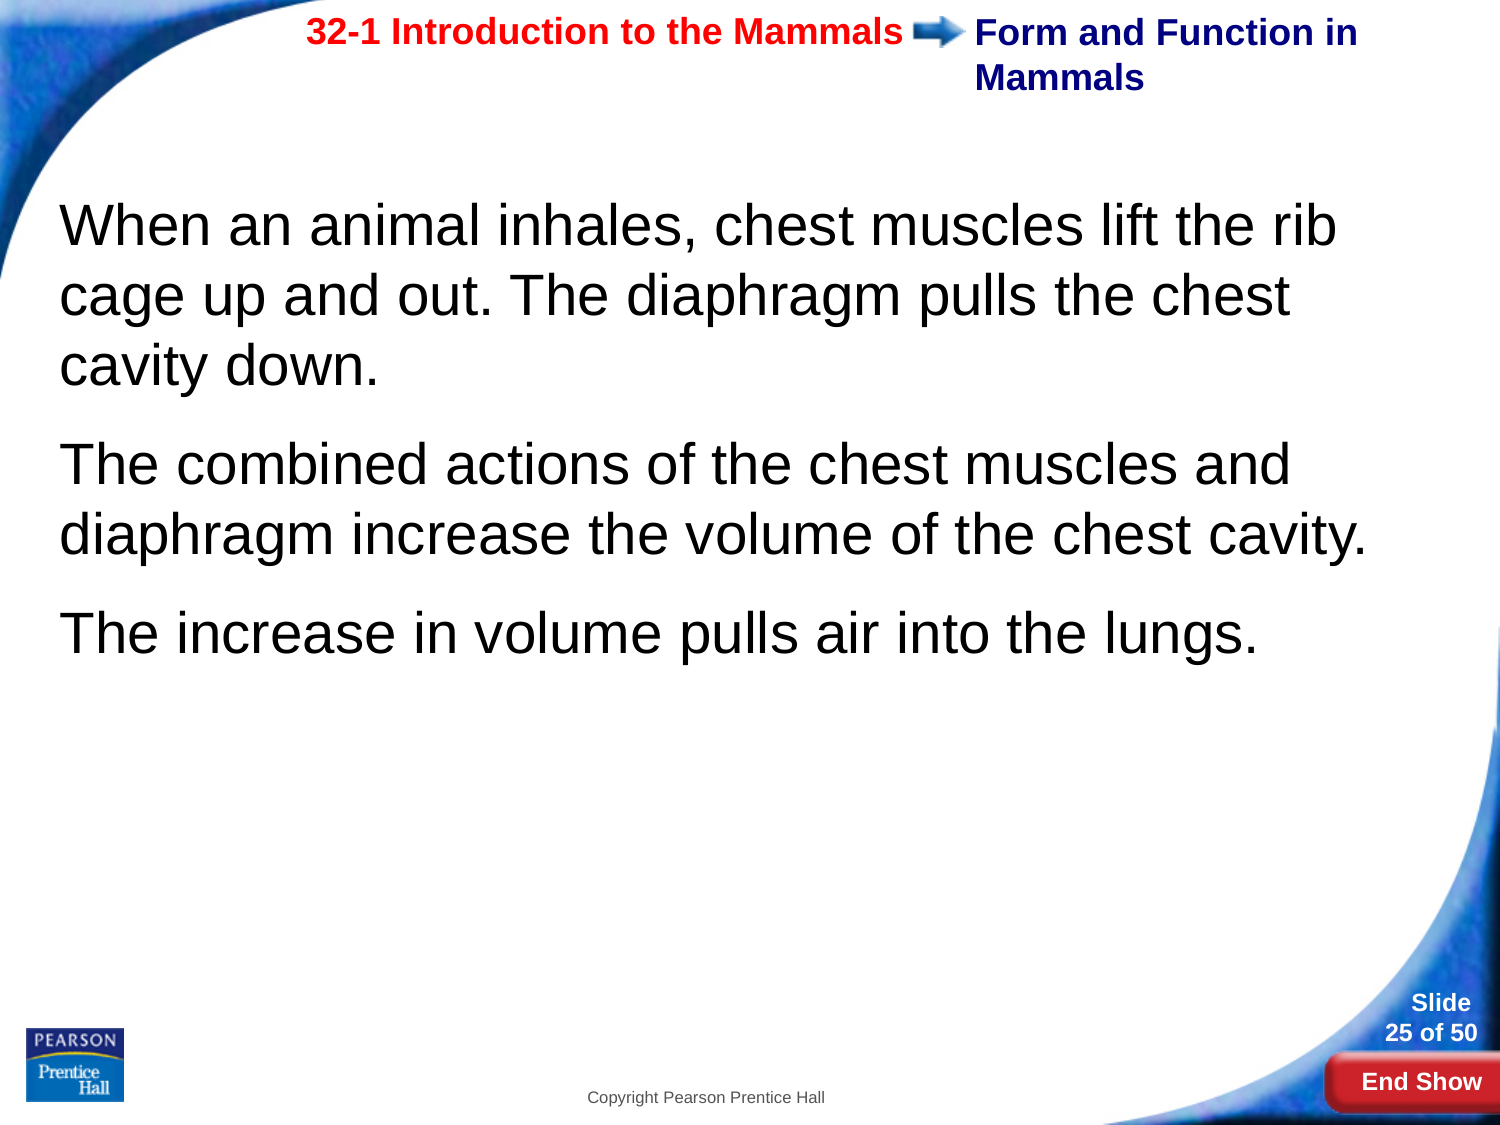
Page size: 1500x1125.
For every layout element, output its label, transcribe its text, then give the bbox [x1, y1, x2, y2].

picture [0, 0, 1500, 1125]
list When an animal inhales, chest muscles lift the rib cage up and out. The diaphragm pulls the chest cavity down. The combined actions of the chest muscles and diaphragm increase the volume of the chest cavity. The increase in volume pulls air into the lungs. [44, 179, 1463, 976]
title Form and Function in Mammals [959, 0, 1500, 76]
footer Copyright Pearson Prentice Hall [468, 1078, 945, 1105]
